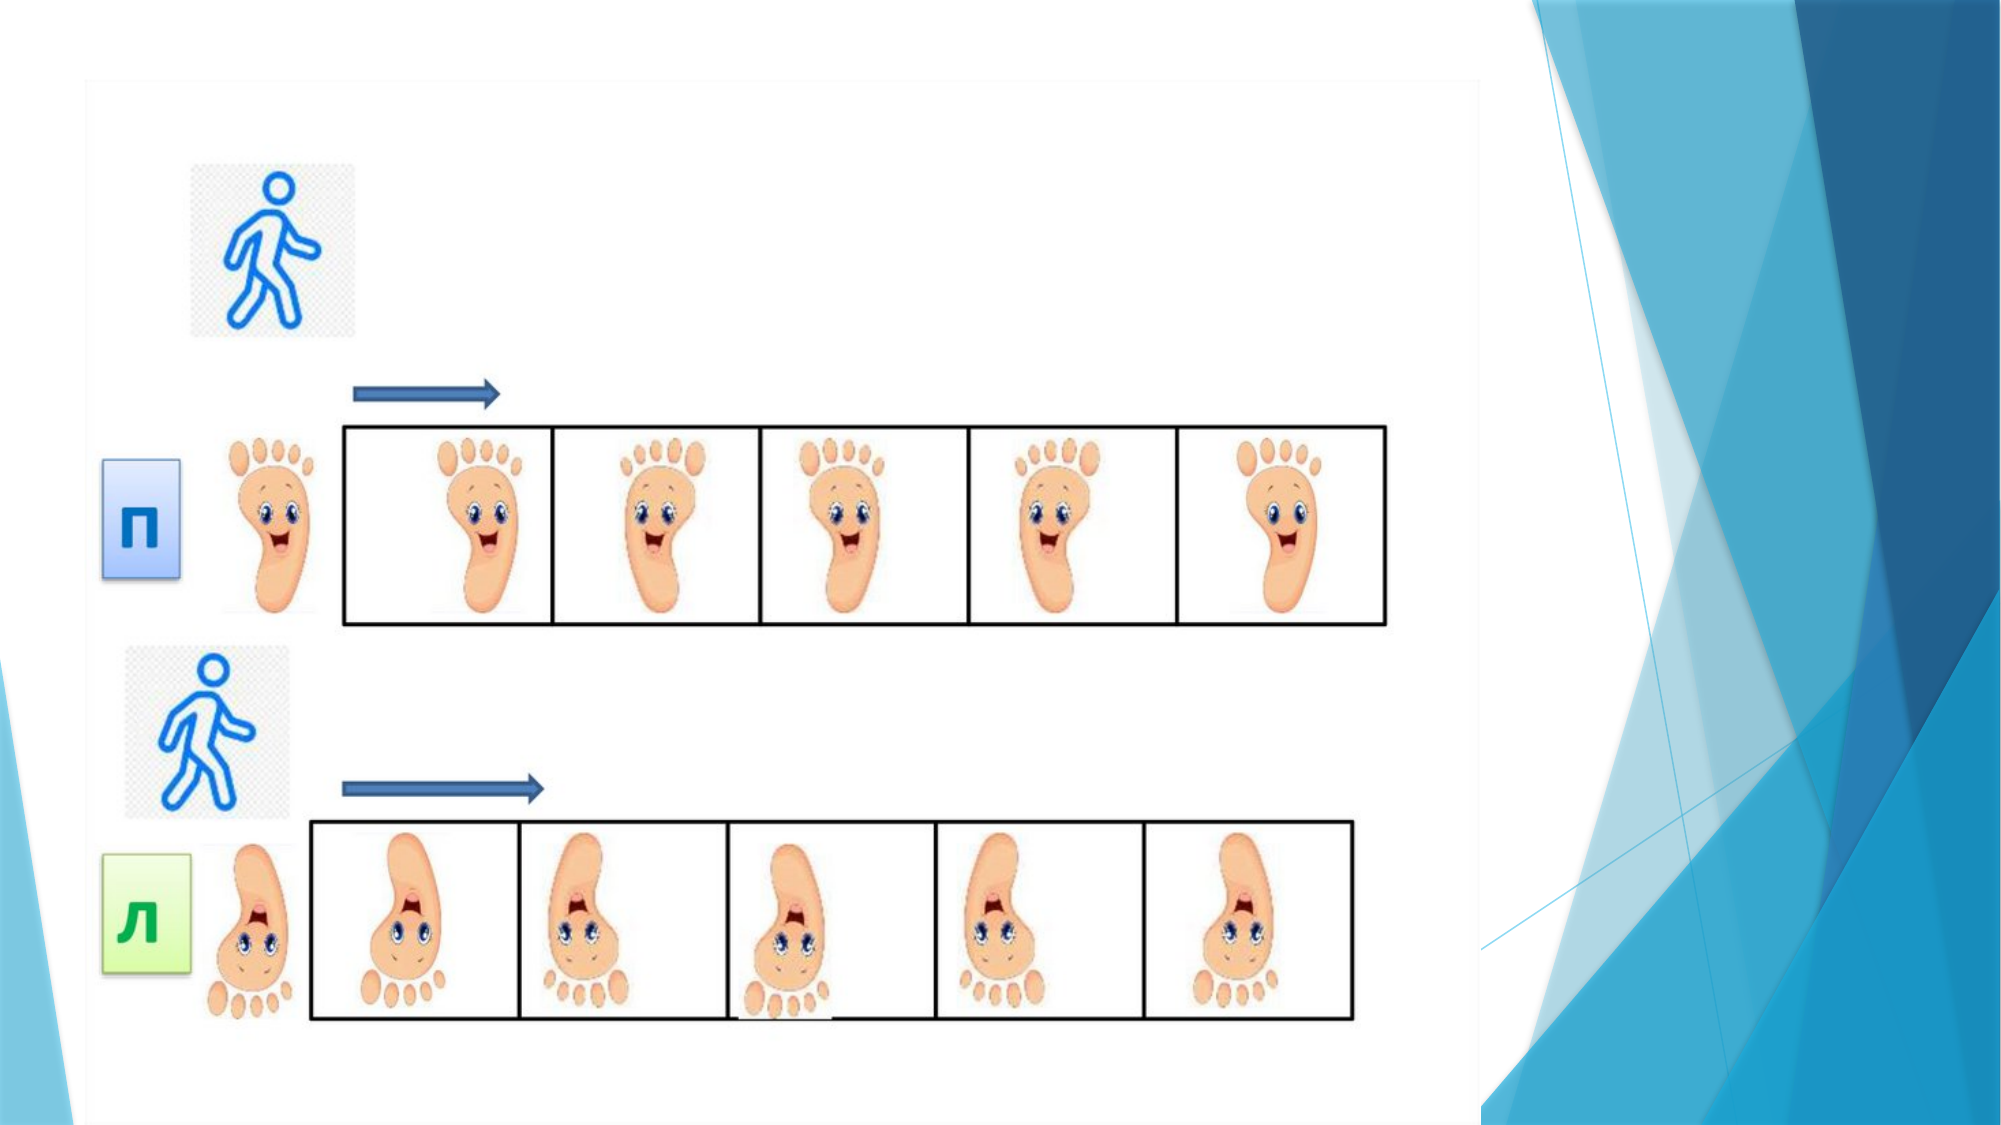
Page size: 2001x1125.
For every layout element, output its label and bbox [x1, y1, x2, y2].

picture [83, 79, 1482, 1125]
